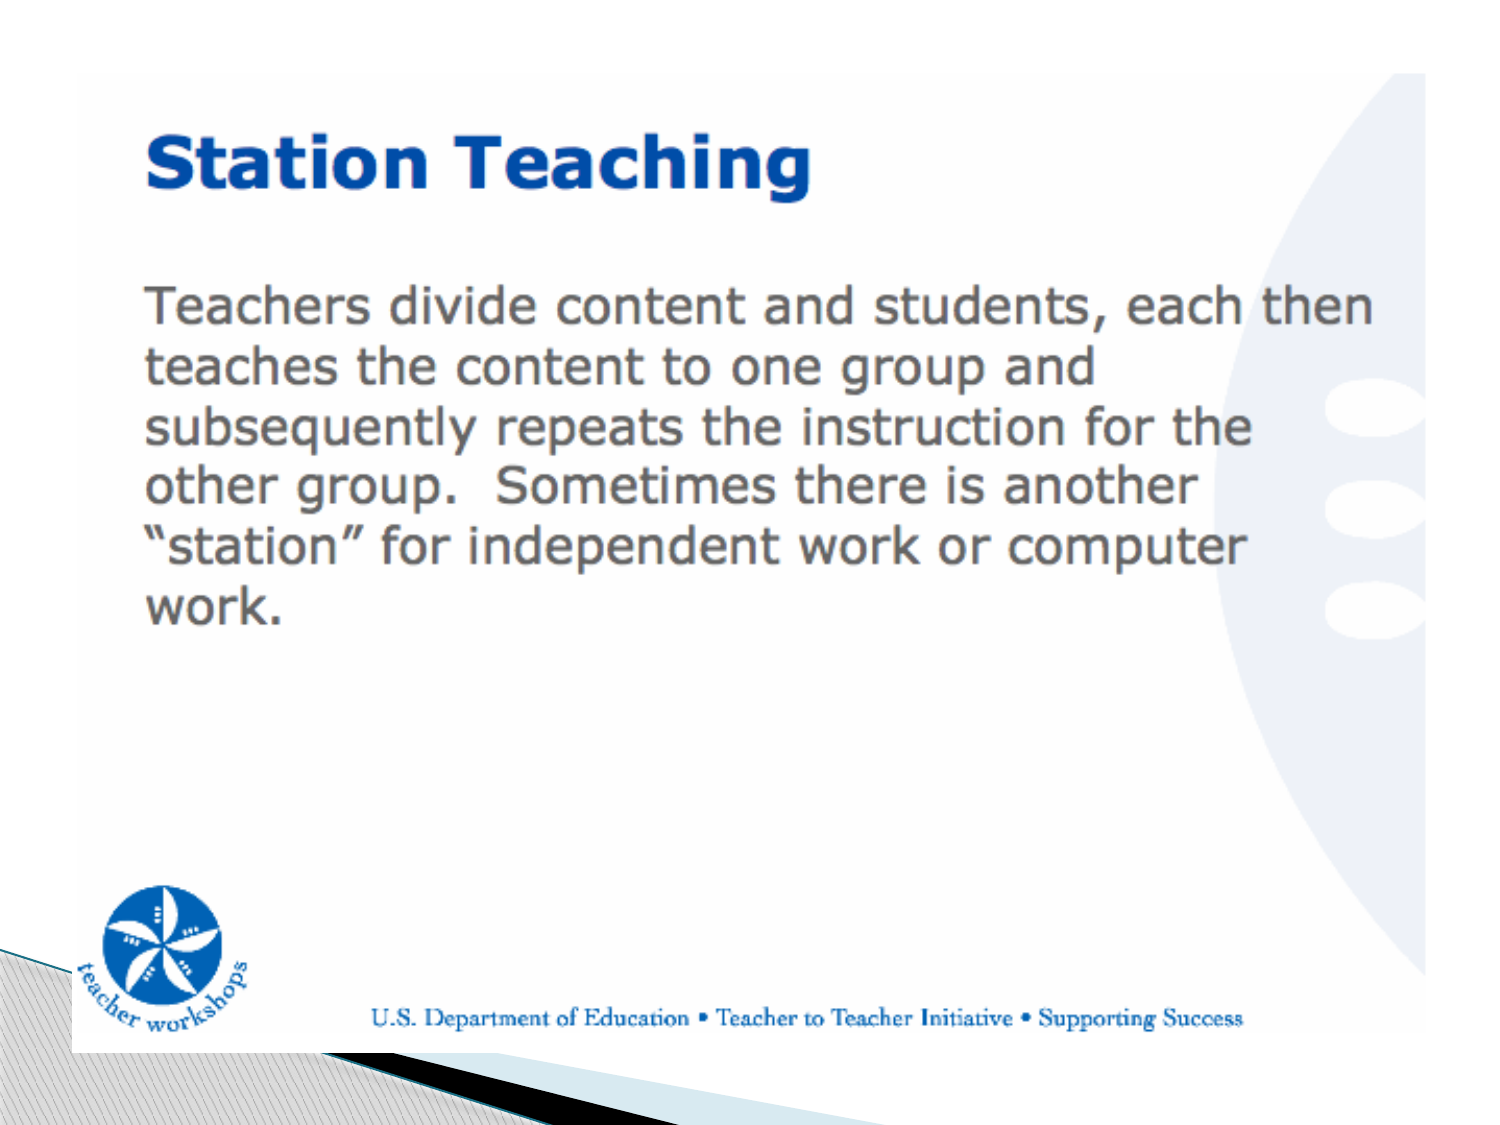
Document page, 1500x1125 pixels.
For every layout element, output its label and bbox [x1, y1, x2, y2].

picture [72, 72, 1428, 1053]
